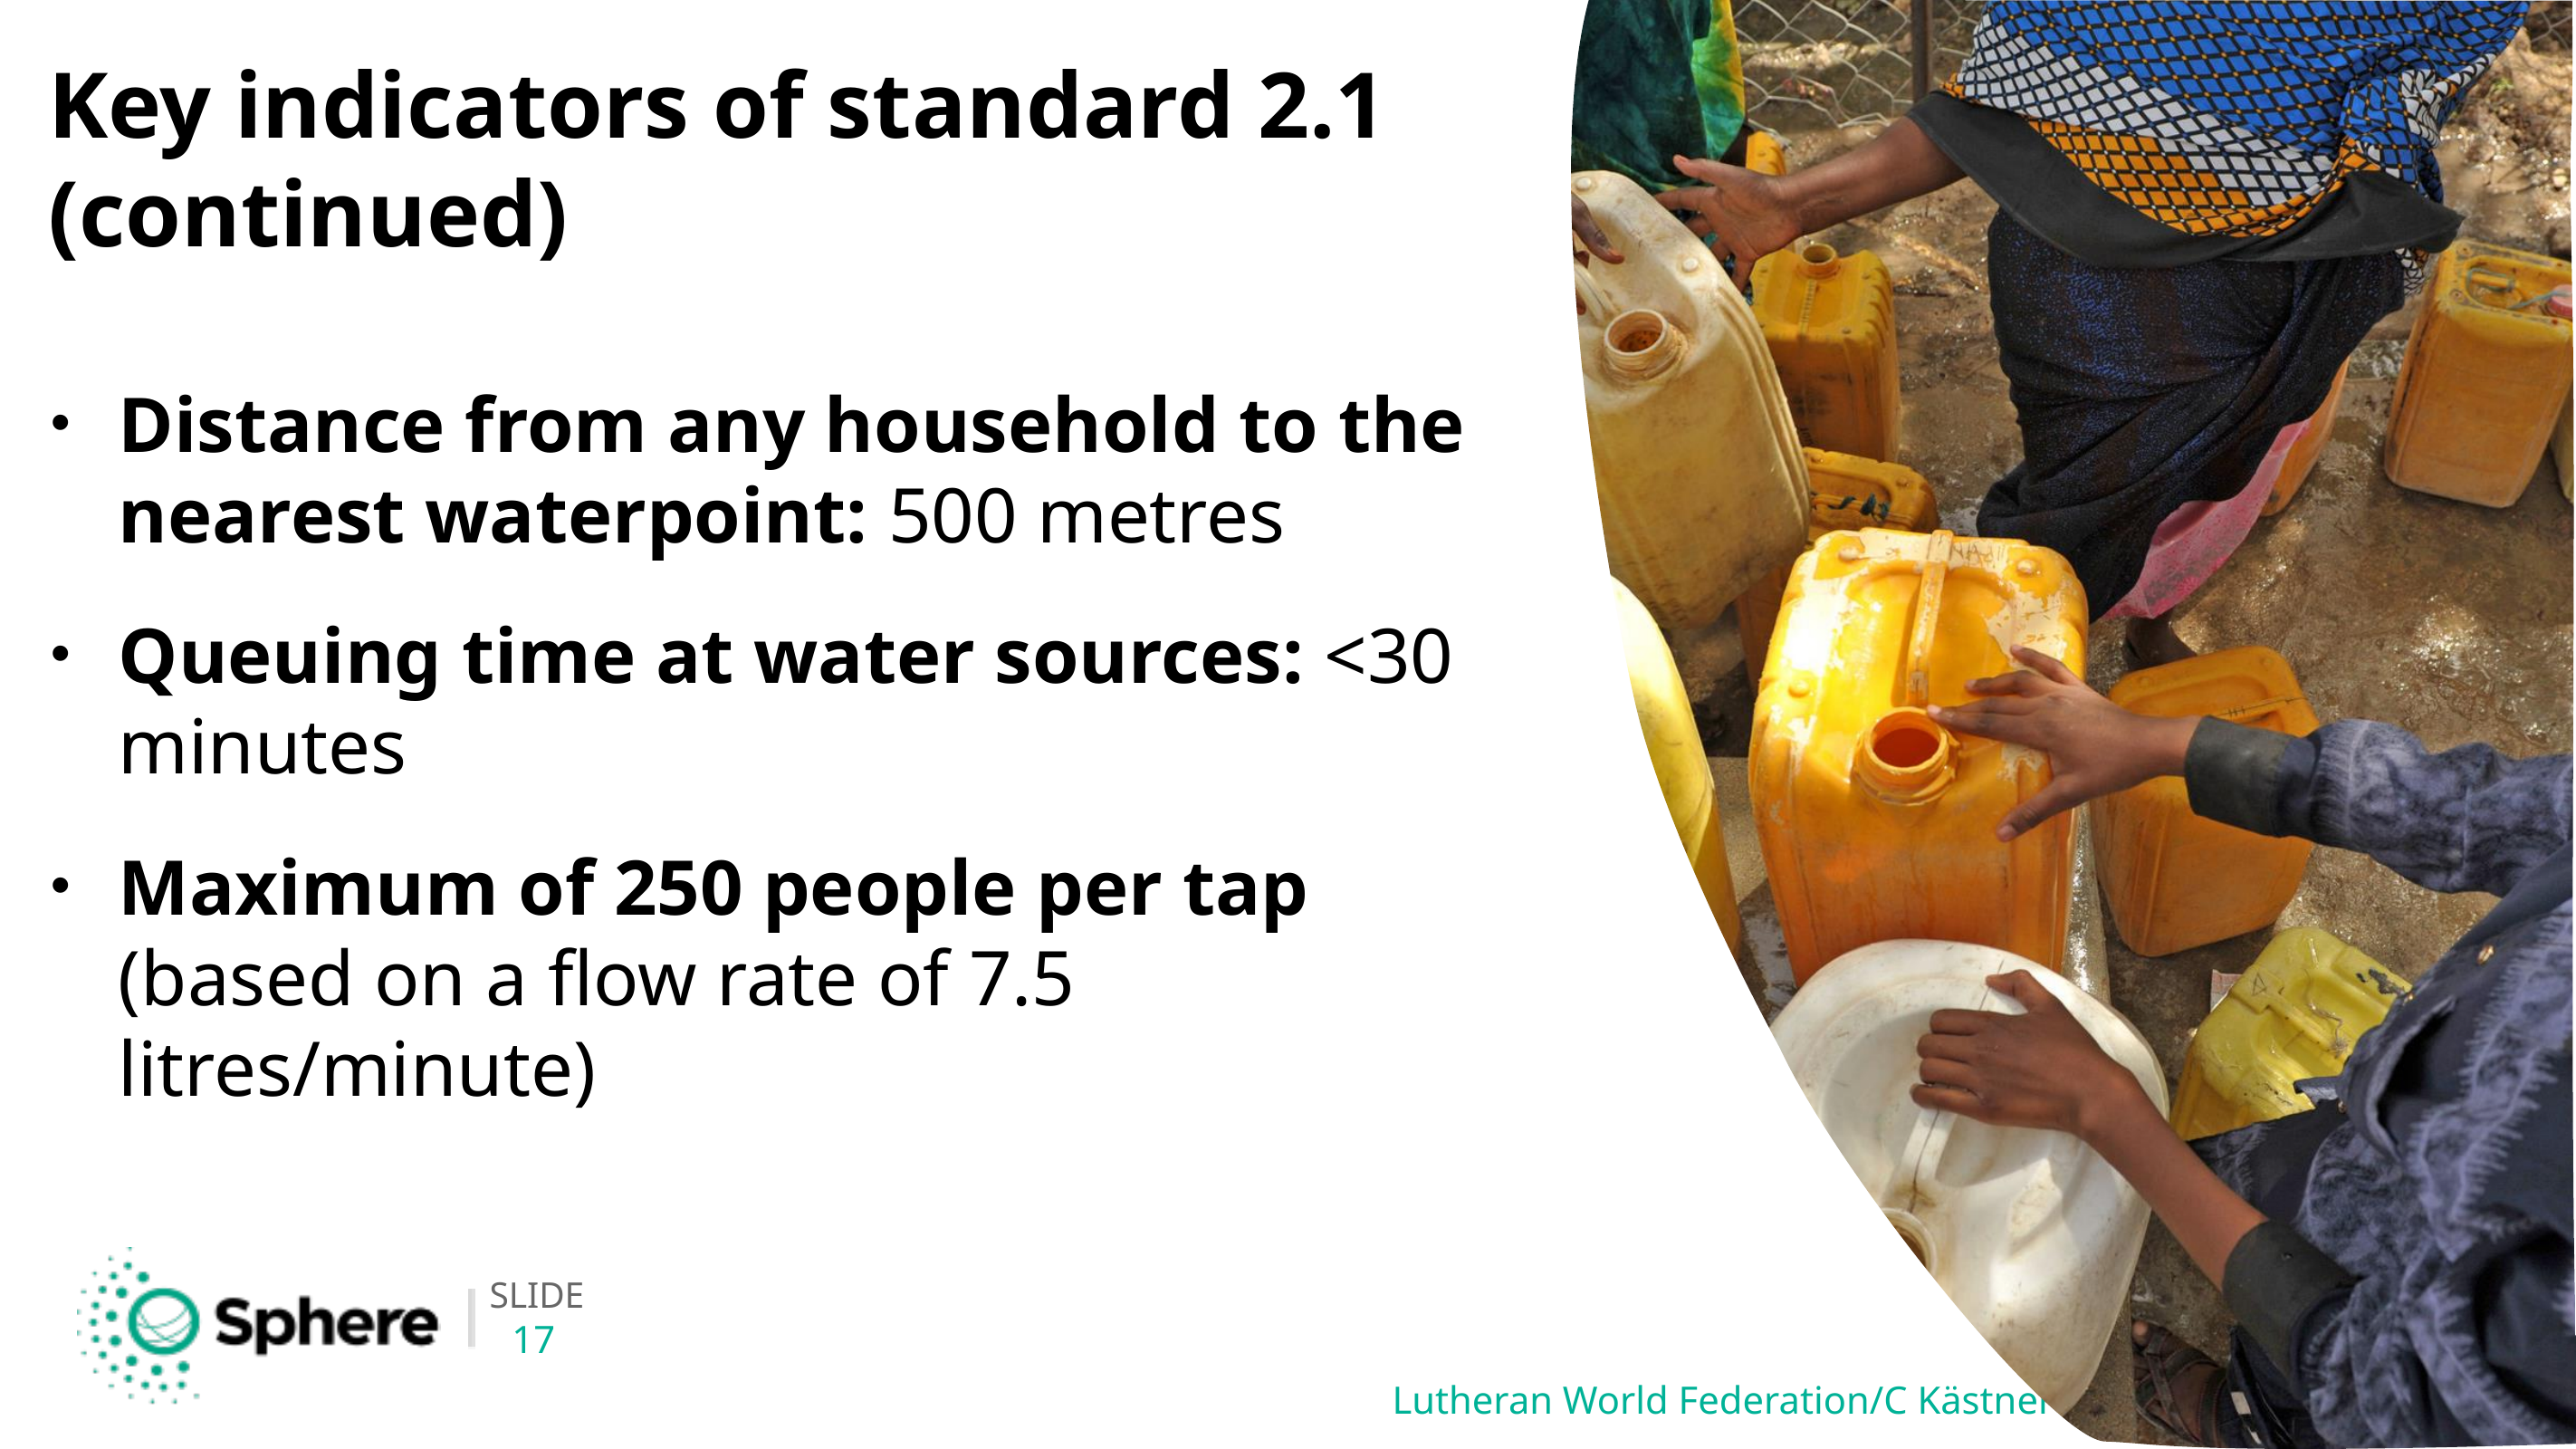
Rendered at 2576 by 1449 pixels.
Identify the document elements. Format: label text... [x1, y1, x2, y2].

title Key indicators of standard 2.1 (continued) [40, 39, 1566, 336]
slide_number 17 [503, 1307, 568, 1369]
text_box Lutheran World Federation/C Kästner [1384, 1368, 1566, 1430]
picture [468, 1289, 479, 1349]
picture [77, 1247, 441, 1406]
list Distance from any household to the nearest waterpoint: 500 metres Queuing time at water sources: <30 minutes Maximum of 250 people per tap (based on a flow rate of 7.5 litres/minute) [42, 369, 1540, 1130]
picture [1570, 0, 2576, 1449]
